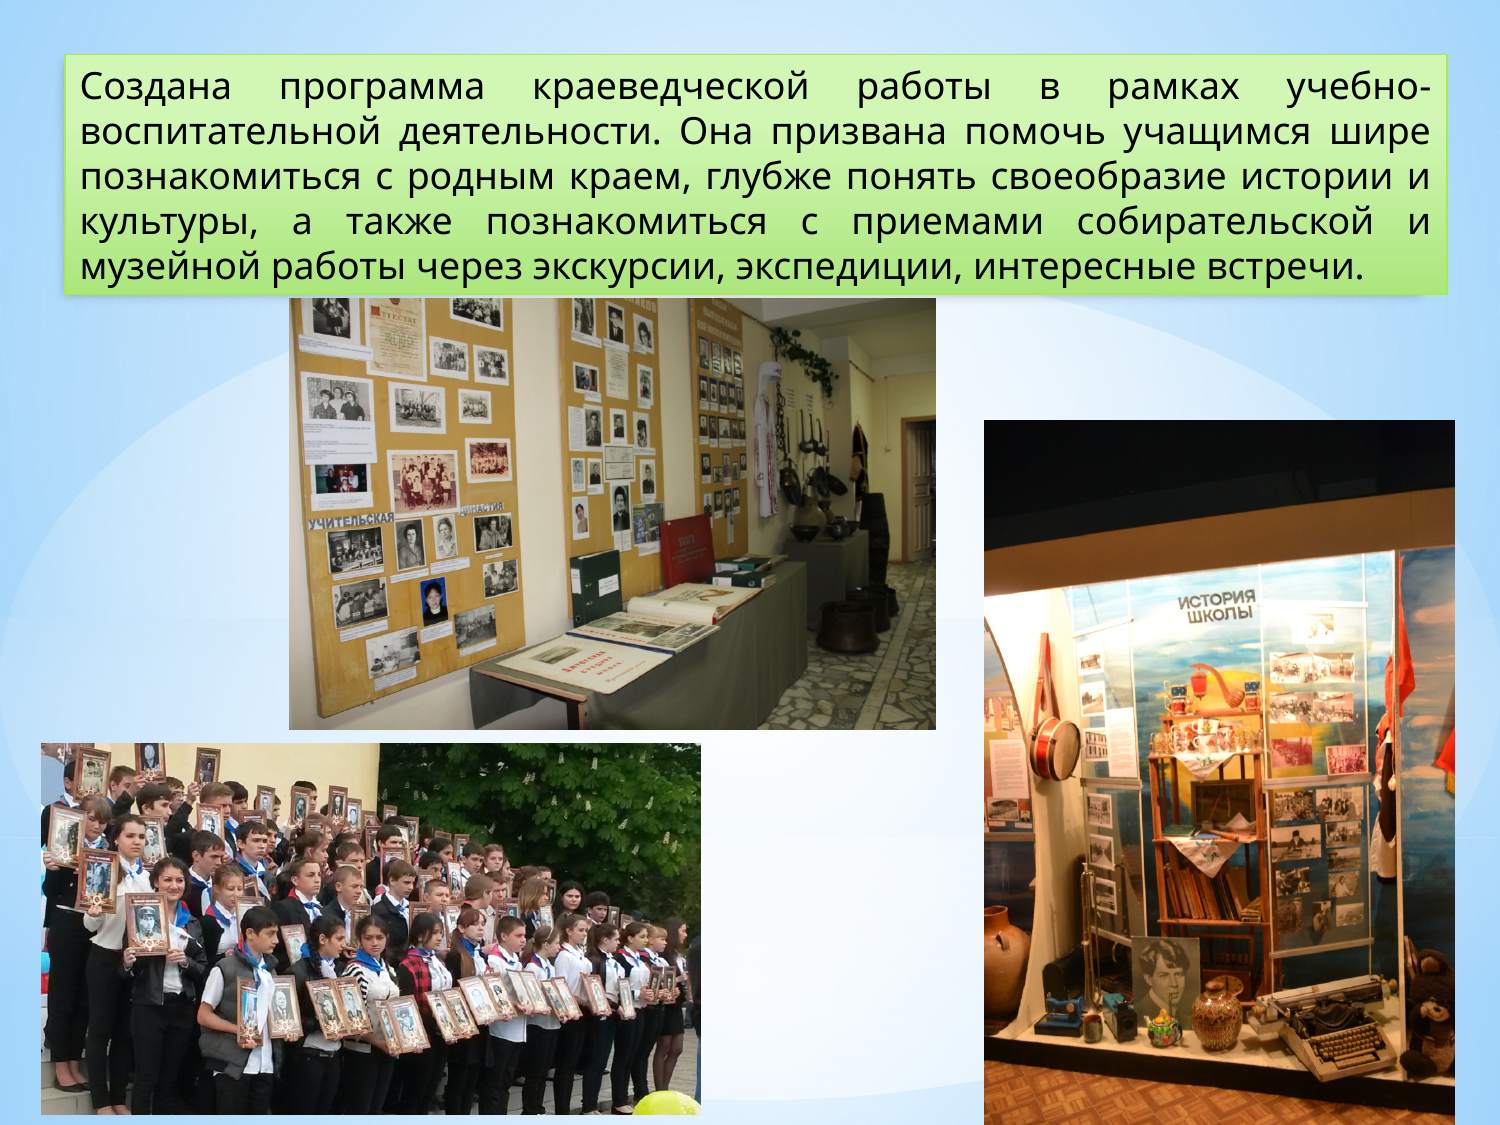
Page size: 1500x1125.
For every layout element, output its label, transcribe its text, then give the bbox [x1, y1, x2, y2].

picture [40, 743, 701, 1115]
text_box Создана программа краеведческой работы в рамках учебно-воспитательной деятельности. Она призвана помочь учащимся шире познакомиться с родным краем, глубже понять своеобразие истории и культуры, а также познакомиться с приемами собирательской и музейной работы через экскурсии, экспедиции, интересные встречи. [64, 54, 1448, 295]
picture [288, 298, 936, 731]
picture [984, 420, 1455, 1125]
